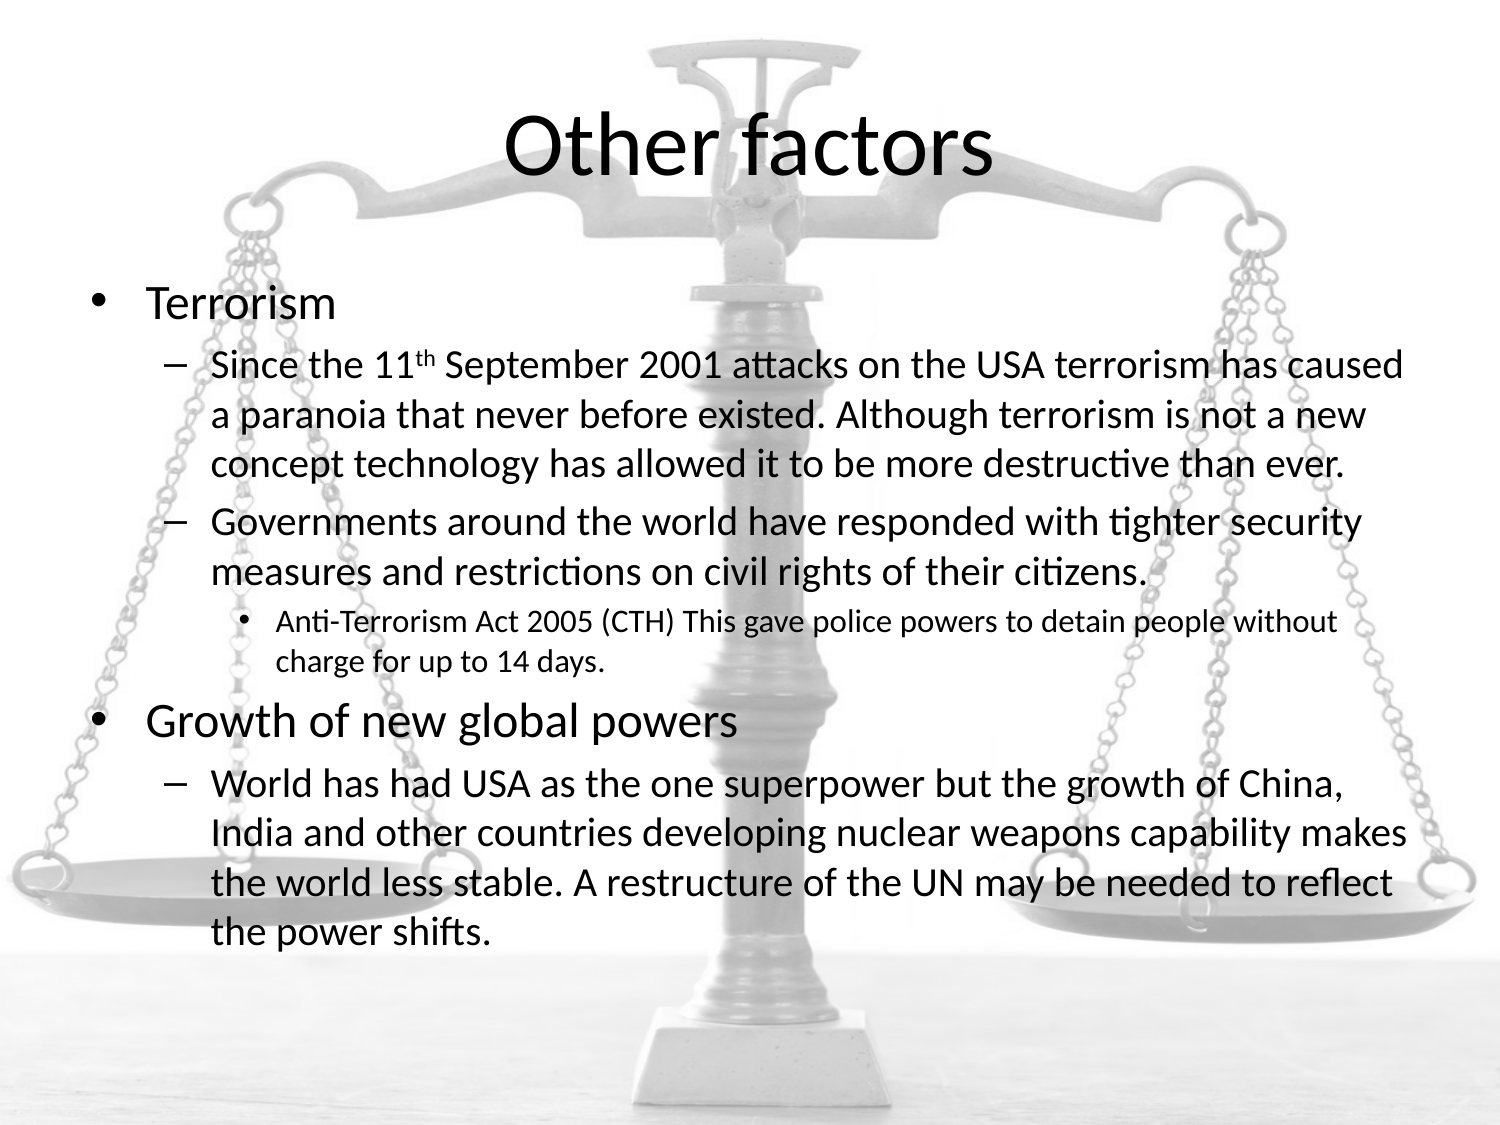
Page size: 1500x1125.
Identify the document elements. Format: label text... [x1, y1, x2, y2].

title Other factors [75, 45, 1425, 233]
list Terrorism Since the 11th September 2001 attacks on the USA terrorism has caused a paranoia that never before existed. Although terrorism is not a new concept technology has allowed it to be more destructive than ever. Governments around the world have responded with tighter security measures and restrictions on civil rights of their citizens. Anti-Terrorism Act 2005 (CTH) This gave police powers to detain people without charge for up to 14 days. Growth of new global powers World has had USA as the one superpower but the growth of China, India and other countries developing nuclear weapons capability makes the world less stable. A restructure of the UN may be needed to reflect the power shifts. [75, 262, 1425, 1005]
